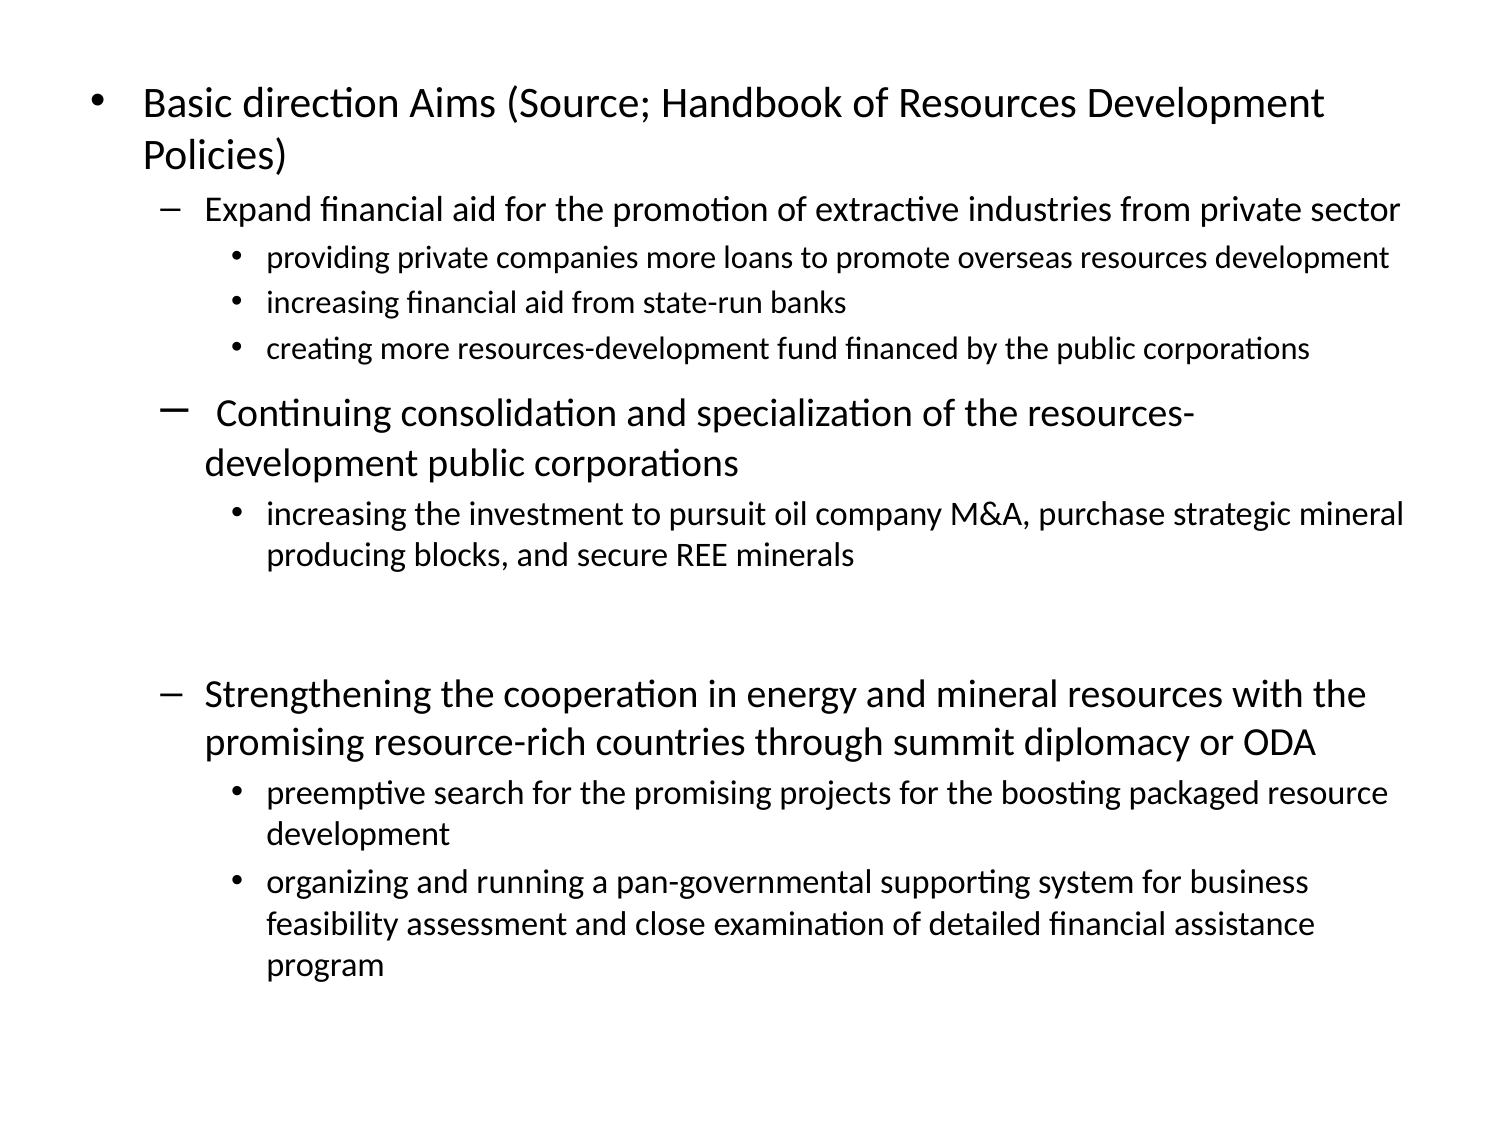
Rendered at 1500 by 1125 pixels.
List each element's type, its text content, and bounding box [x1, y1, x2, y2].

list Basic direction Aims (Source; Handbook of Resources Development Policies) Expand financial aid for the promotion of extractive industries from private sector providing private companies more loans to promote overseas resources development increasing financial aid from state-run banks creating more resources-development fund financed by the public corporations Continuing consolidation and specialization of the resources-development public corporations increasing the investment to pursuit oil company M&A, purchase strategic mineral producing blocks, and secure REE minerals Strengthening the cooperation in energy and mineral resources with the promising resource-rich countries through summit diplomacy or ODA preemptive search for the promising projects for the boosting packaged resource development organizing and running a pan-governmental supporting system for business feasibility assessment and close examination of detailed financial assistance program [75, 66, 1425, 1059]
